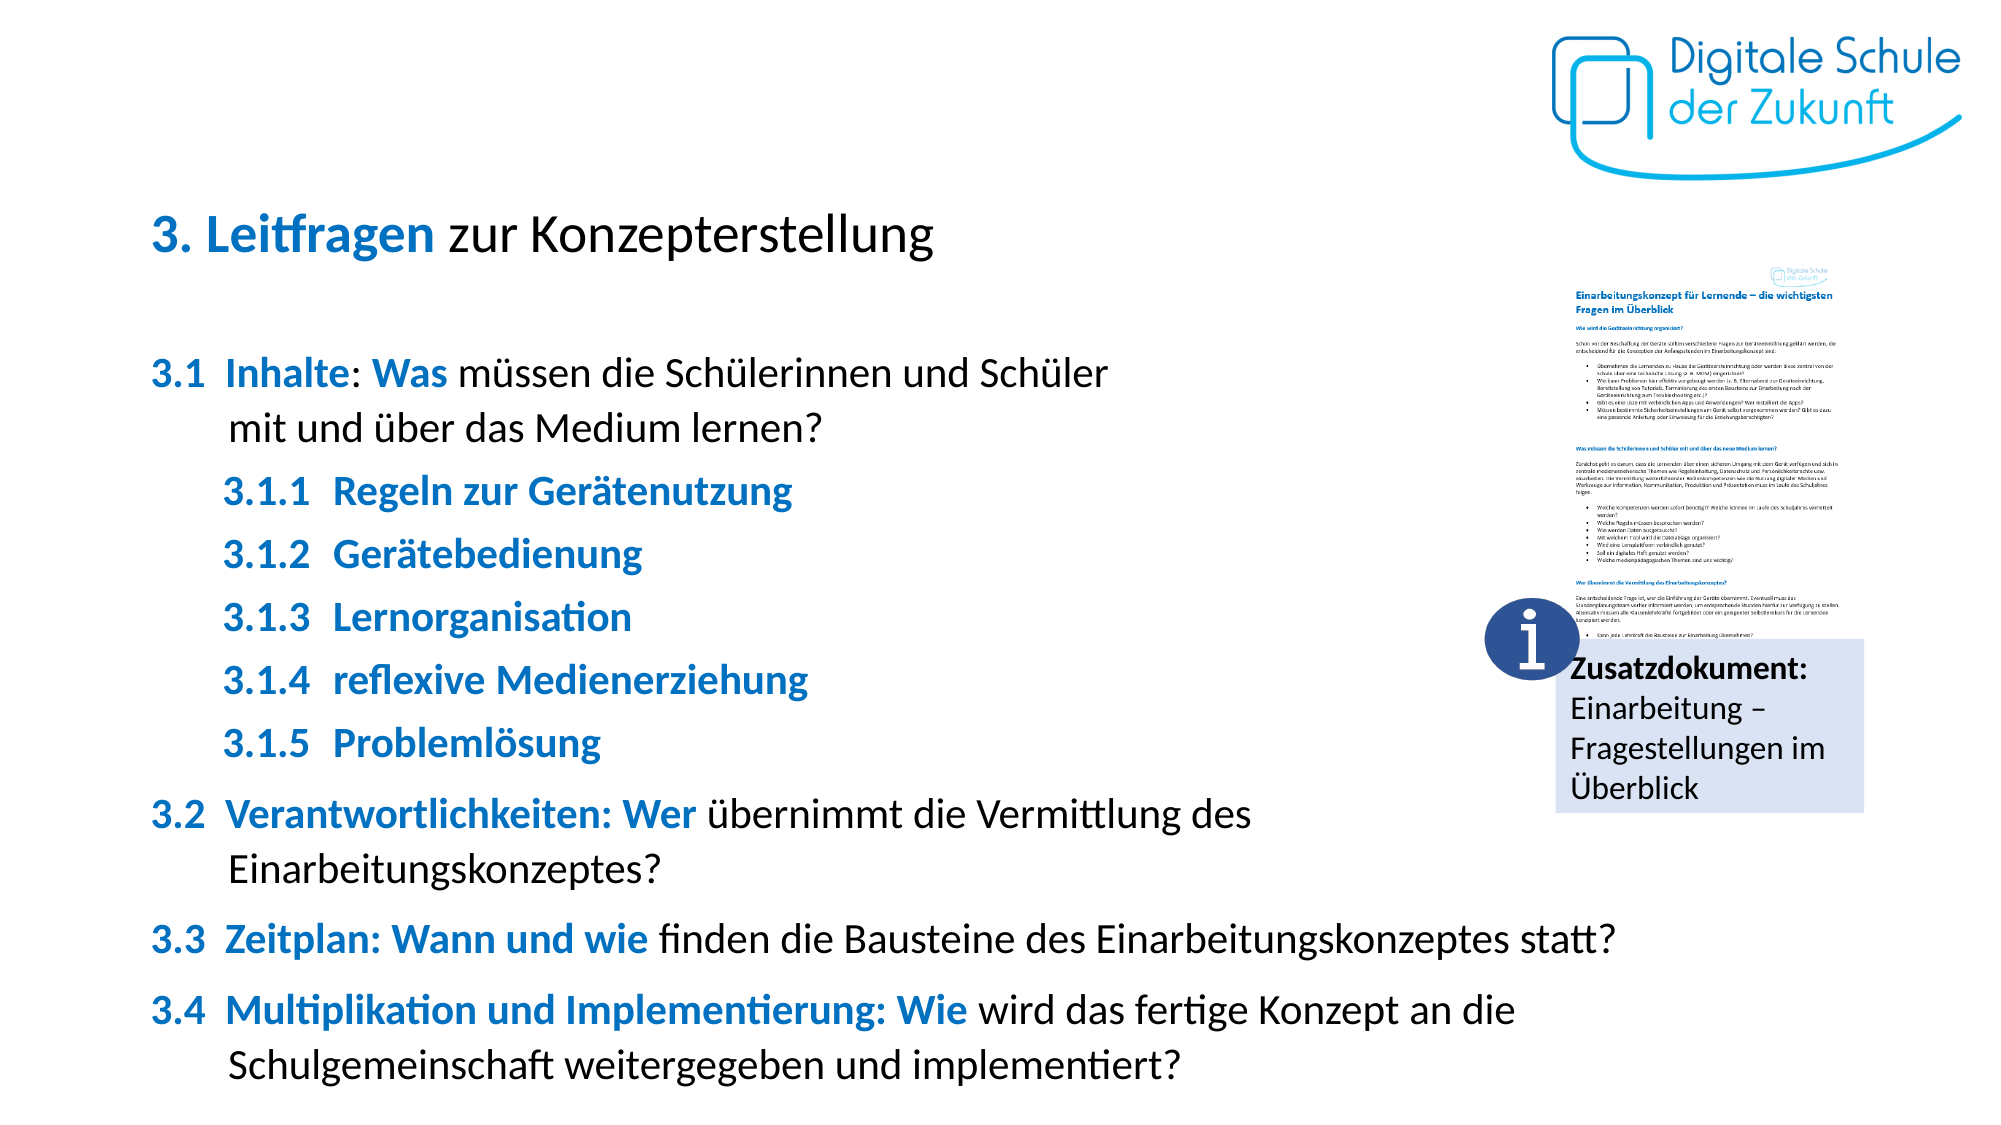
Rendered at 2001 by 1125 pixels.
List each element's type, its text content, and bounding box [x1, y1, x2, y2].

list 3. Leitfragen zur Konzepterstellung 3.1 Inhalte: Was müssen die Schülerinnen und Schüler mit und über das Medium lernen? 3.1.1 Regeln zur Gerätenutzung 3.1.2 Gerätebedienung 3.1.3 Lernorganisation 3.1.4 reflexive Medienerziehung 3.1.5 Problemlösung 3.2 Verantwortlichkeiten: Wer übernimmt die Vermittlung des Einarbeitungskonzeptes? 3.3 Zeitplan: Wann und wie finden die Bausteine des Einarbeitungskonzeptes statt? 3.4 Multiplikation und Implementierung: Wie wird das fertige Konzept an die Schulgemeinschaft weitergegeben und implementiert? [135, 143, 1859, 1101]
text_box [1472, 259, 1865, 816]
picture [1520, 0, 1987, 209]
